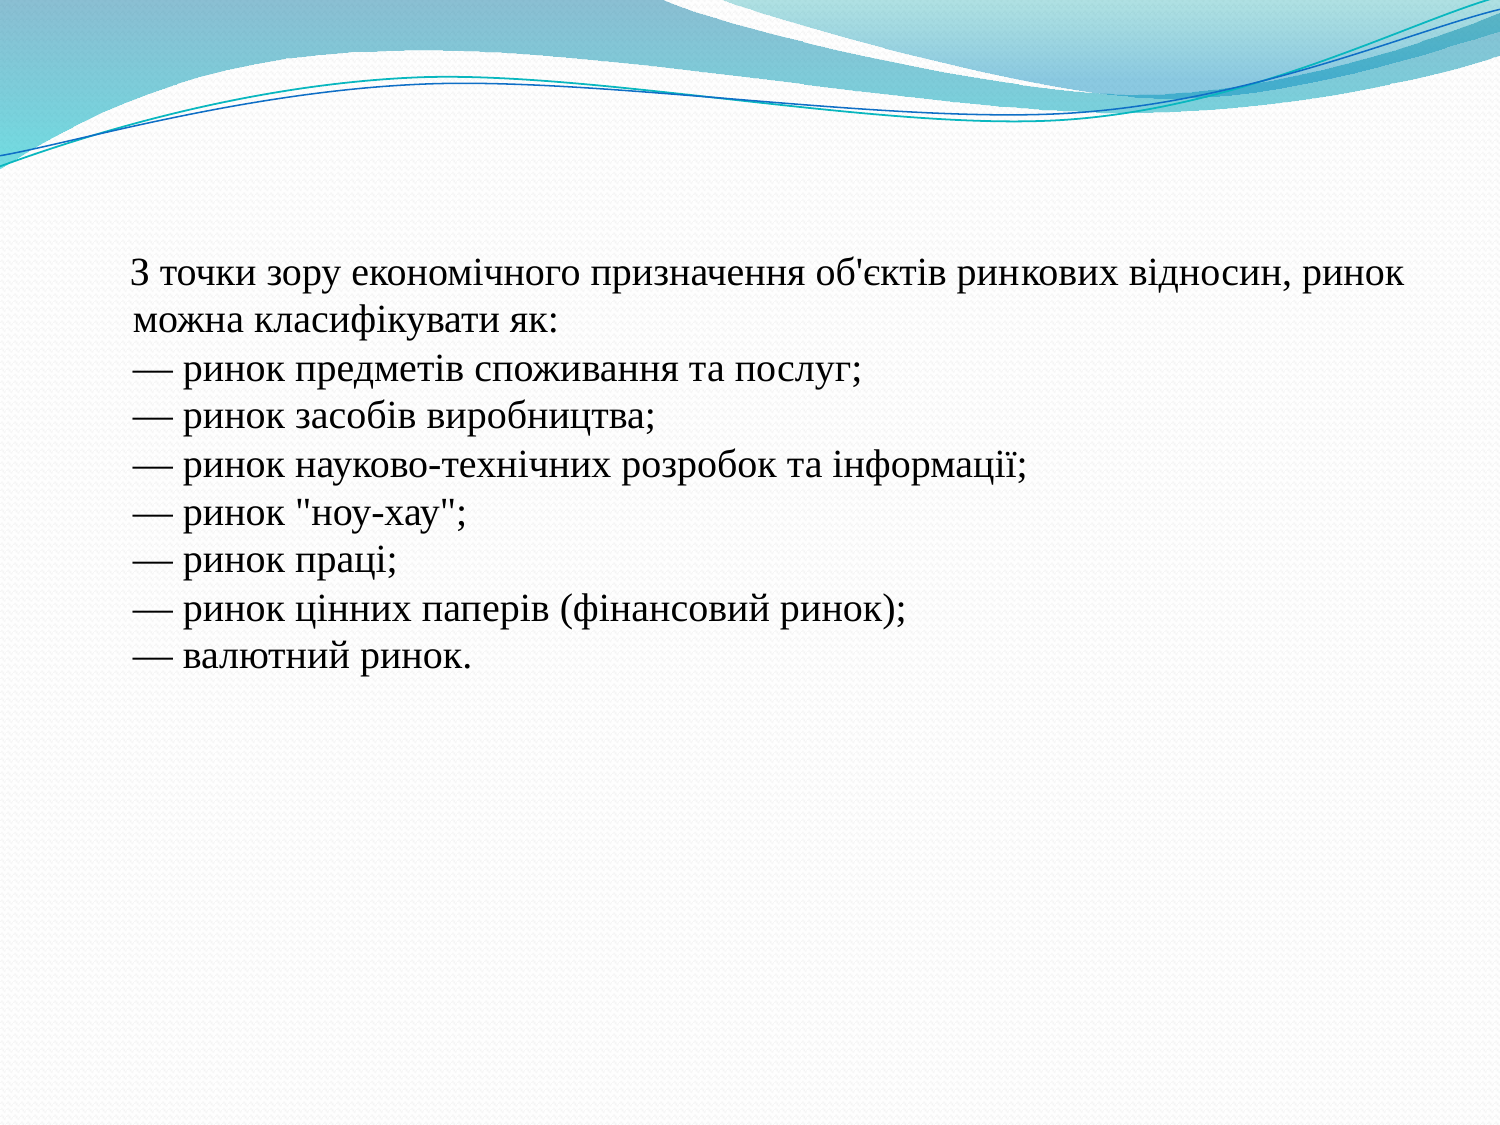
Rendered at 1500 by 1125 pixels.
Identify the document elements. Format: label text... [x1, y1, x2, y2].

list З точки зору економічного призначення об'єктів рин­кових відносин, ринок можна класифікувати як: — ринок предметів споживання та послуг; — ринок засобів виробництва; — ринок науково-технічних розробок та інформації; — ринок "ноу-хау"; — ринок праці; — ринок цінних паперів (фінансовий ринок); — валютний ринок. [75, 237, 1425, 738]
